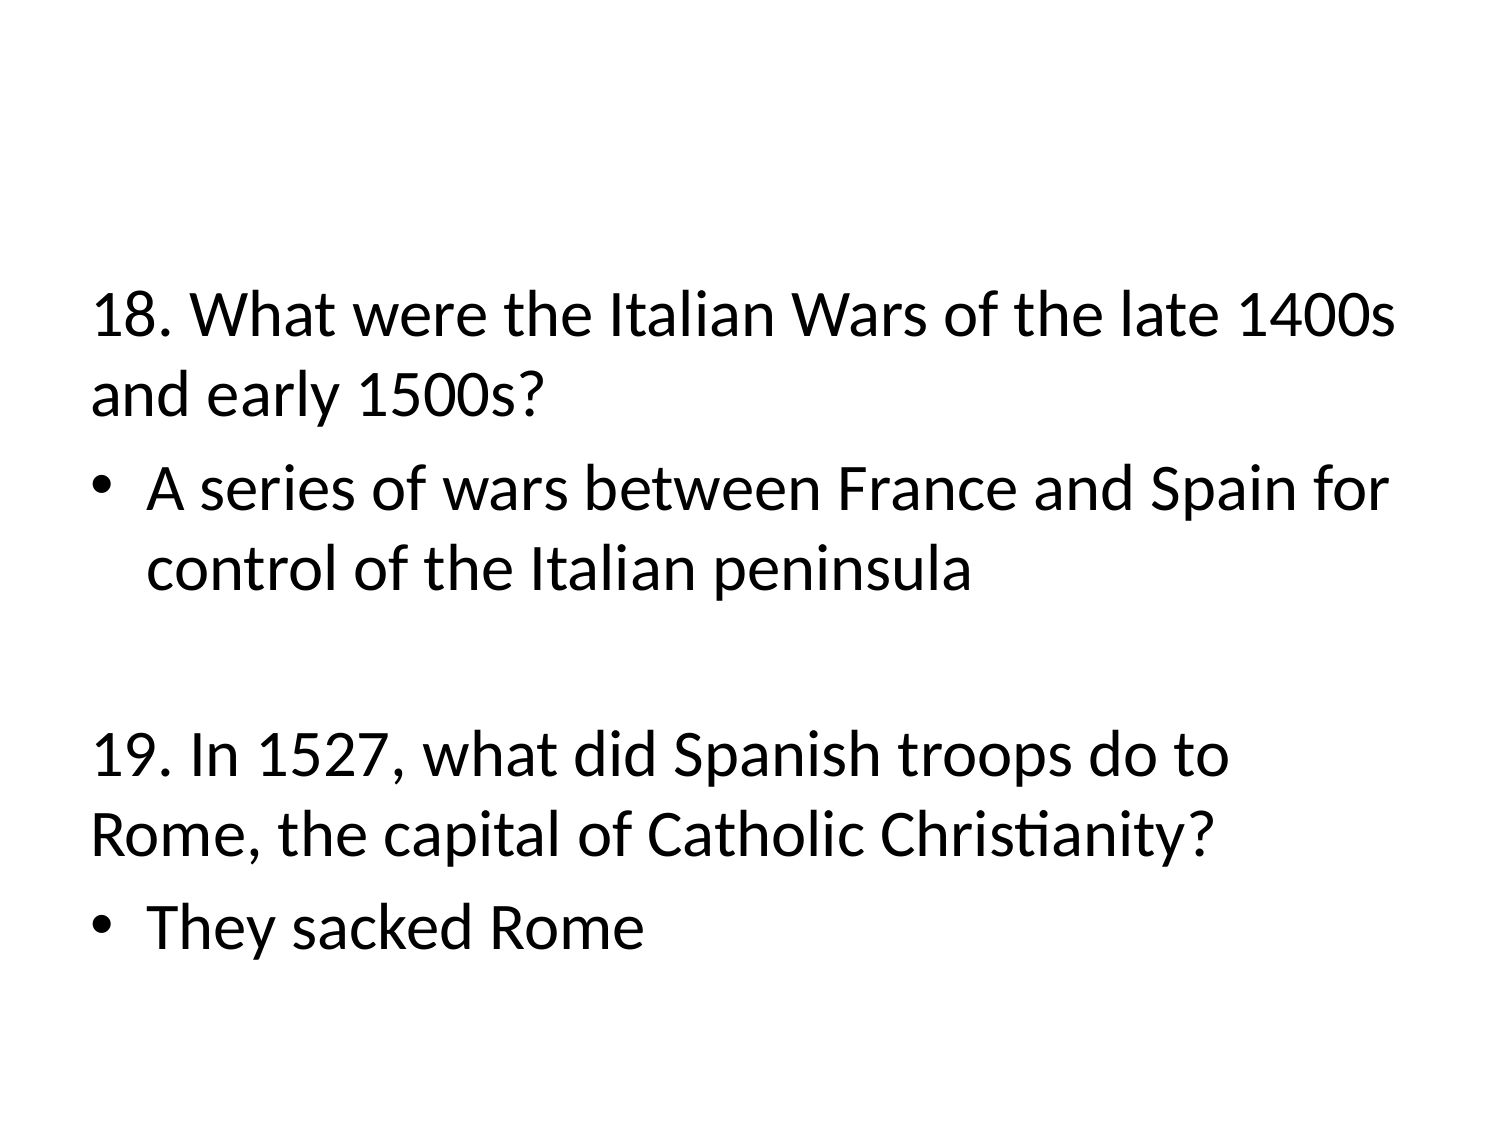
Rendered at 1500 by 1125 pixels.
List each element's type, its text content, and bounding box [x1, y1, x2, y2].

list 18. What were the Italian Wars of the late 1400s and early 1500s? A series of wars between France and Spain for control of the Italian peninsula 19. In 1527, what did Spanish troops do to Rome, the capital of Catholic Christianity? They sacked Rome [75, 262, 1425, 1005]
